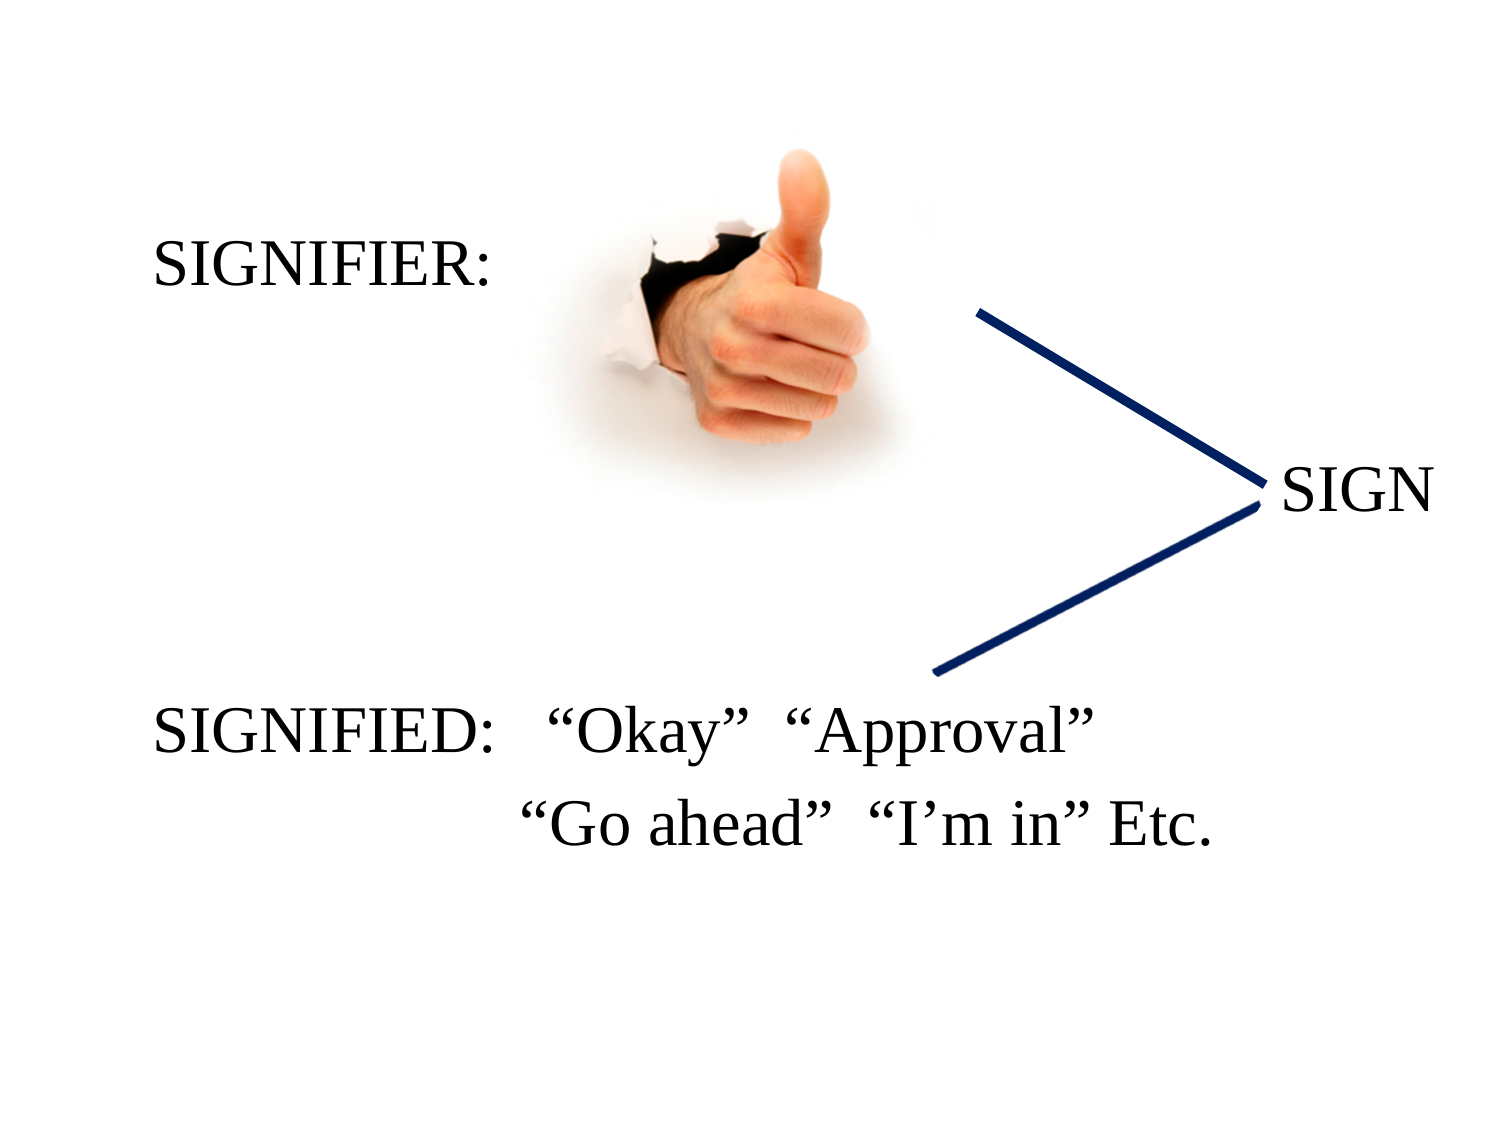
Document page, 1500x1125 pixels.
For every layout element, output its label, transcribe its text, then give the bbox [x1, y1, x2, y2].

text_box SIGN [1266, 437, 1483, 533]
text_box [977, 311, 1266, 486]
list SIGNIFIER: SIGNIFIED: “Okay” “Approval” “Go ahead” “I’m in” Etc. [137, 118, 1266, 905]
picture [506, 112, 1265, 772]
